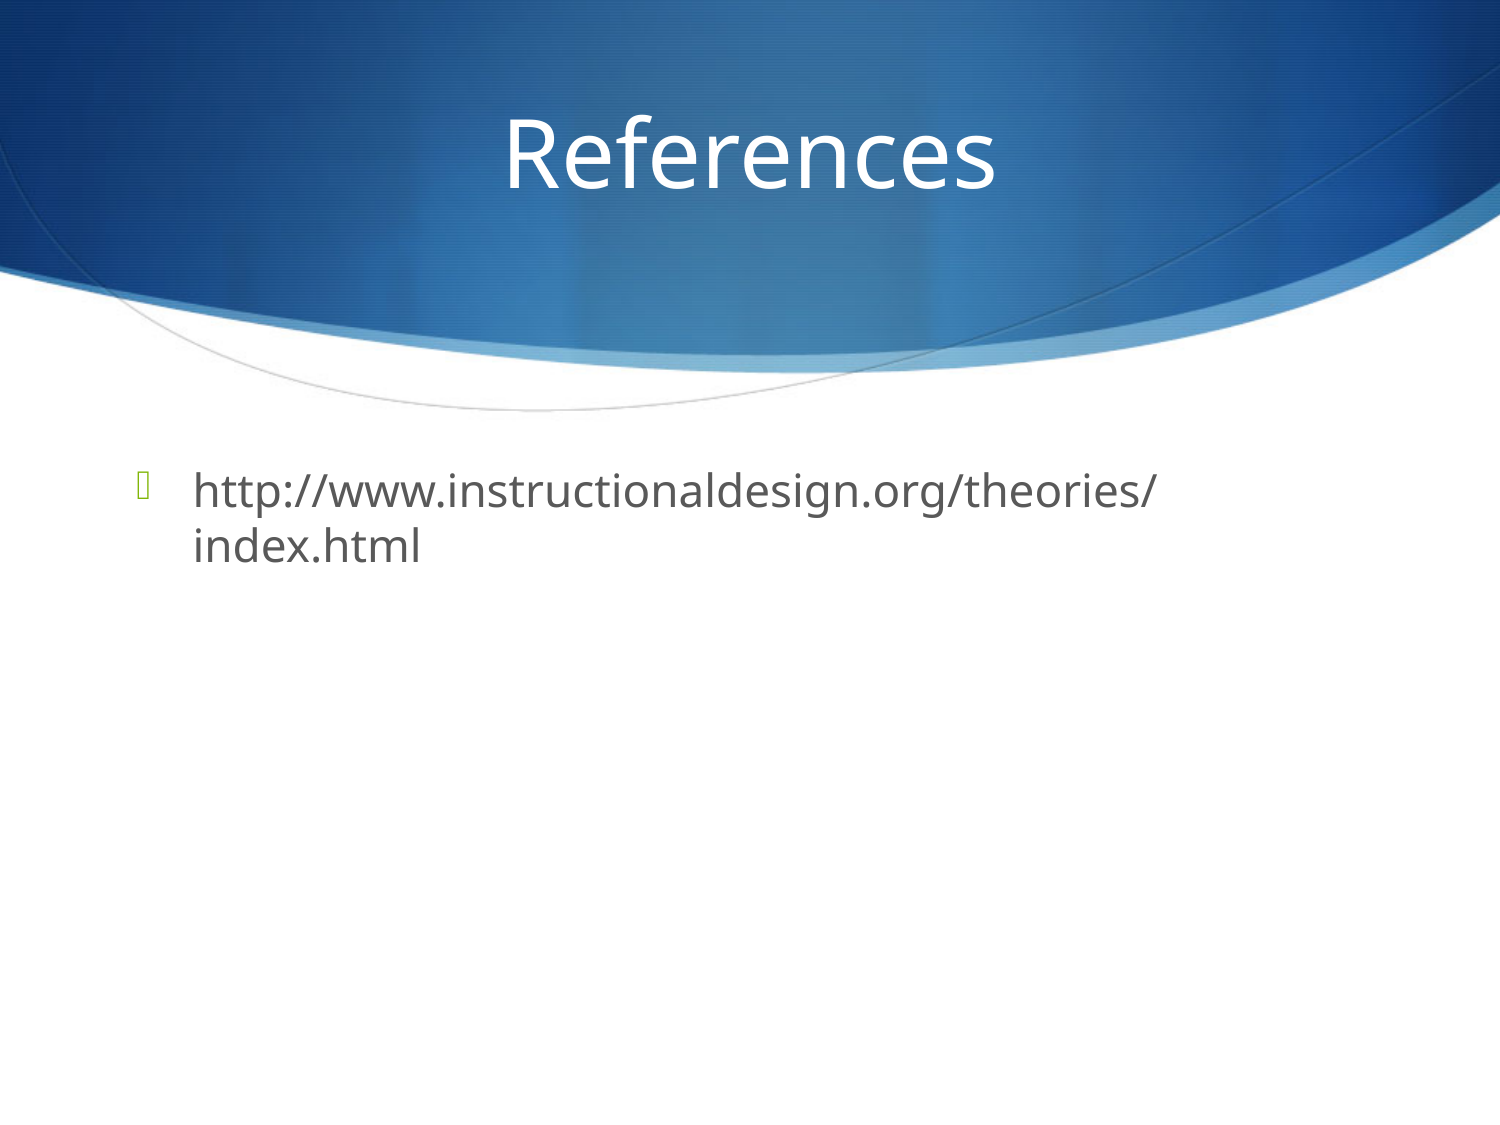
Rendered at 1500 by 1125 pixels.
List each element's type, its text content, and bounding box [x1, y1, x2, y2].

picture [0, 0, 1500, 1125]
title References [75, 56, 1425, 245]
list http://www.instructionaldesign.org/theories/index.html [121, 454, 1379, 991]
